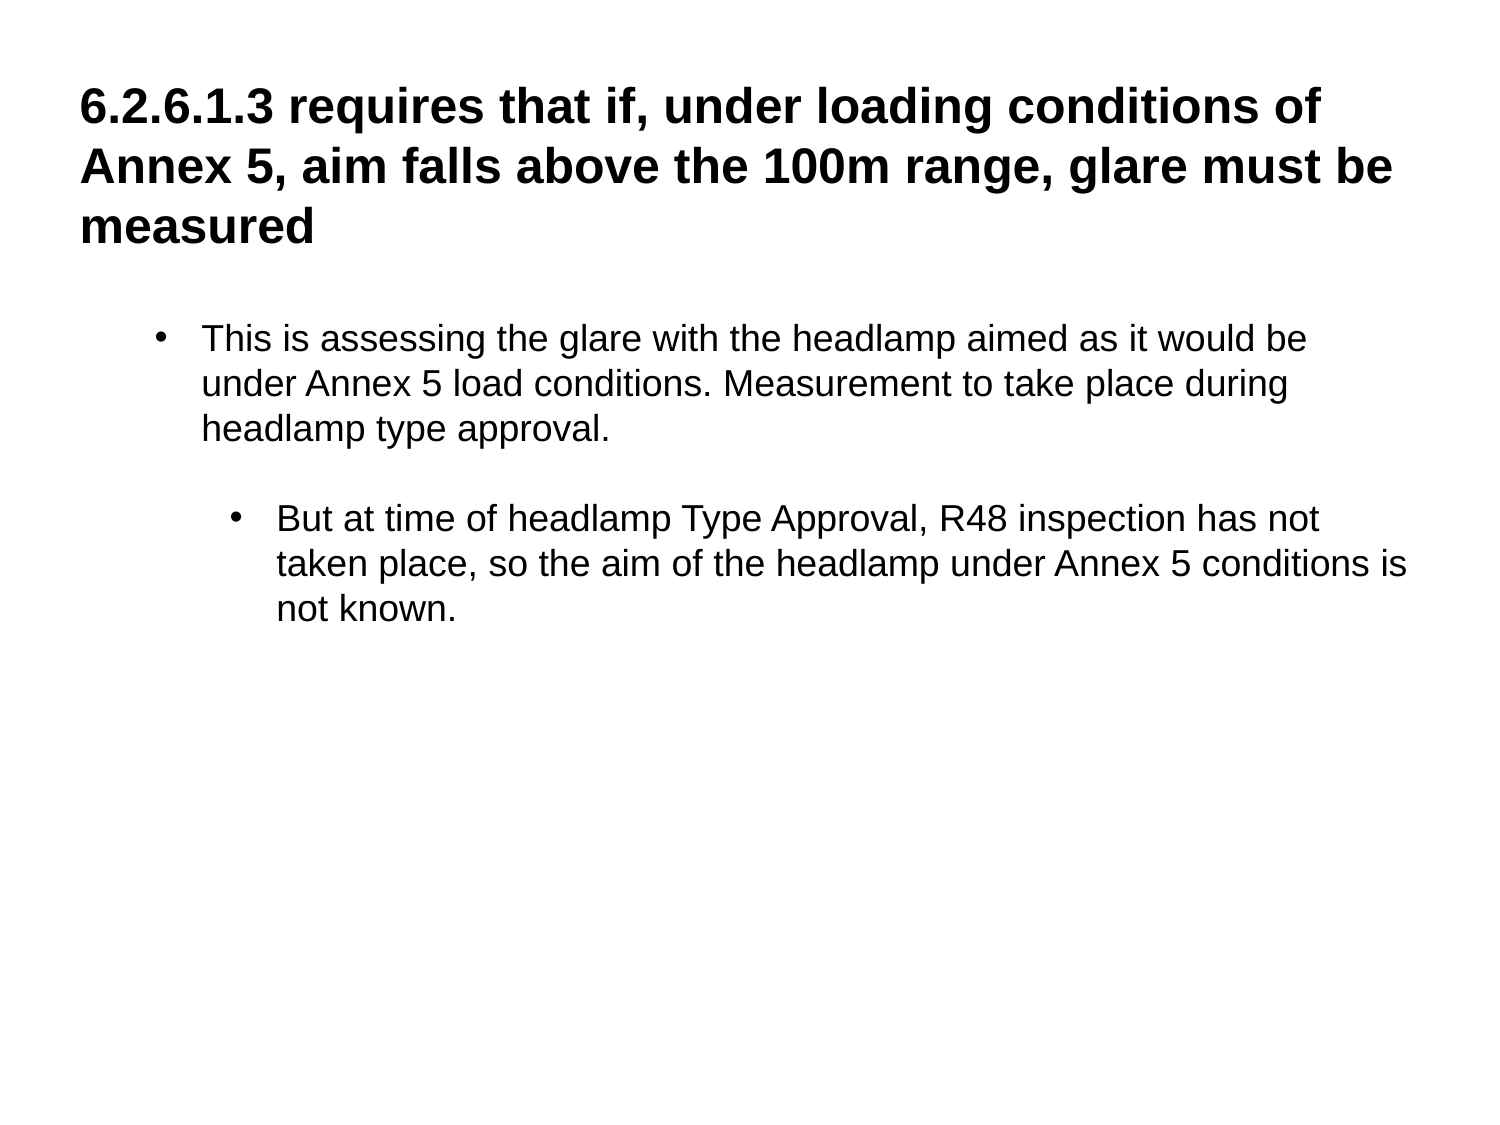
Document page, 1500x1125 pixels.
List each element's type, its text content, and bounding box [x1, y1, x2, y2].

text_box 6.2.6.1.3 requires that if, under loading conditions of Annex 5, aim falls above the 100m range, glare must be measured This is assessing the glare with the headlamp aimed as it would be under Annex 5 load conditions. Measurement to take place during headlamp type approval. But at time of headlamp Type Approval, R48 inspection has not taken place, so the aim of the headlamp under Annex 5 conditions is not known. [64, 66, 1424, 732]
